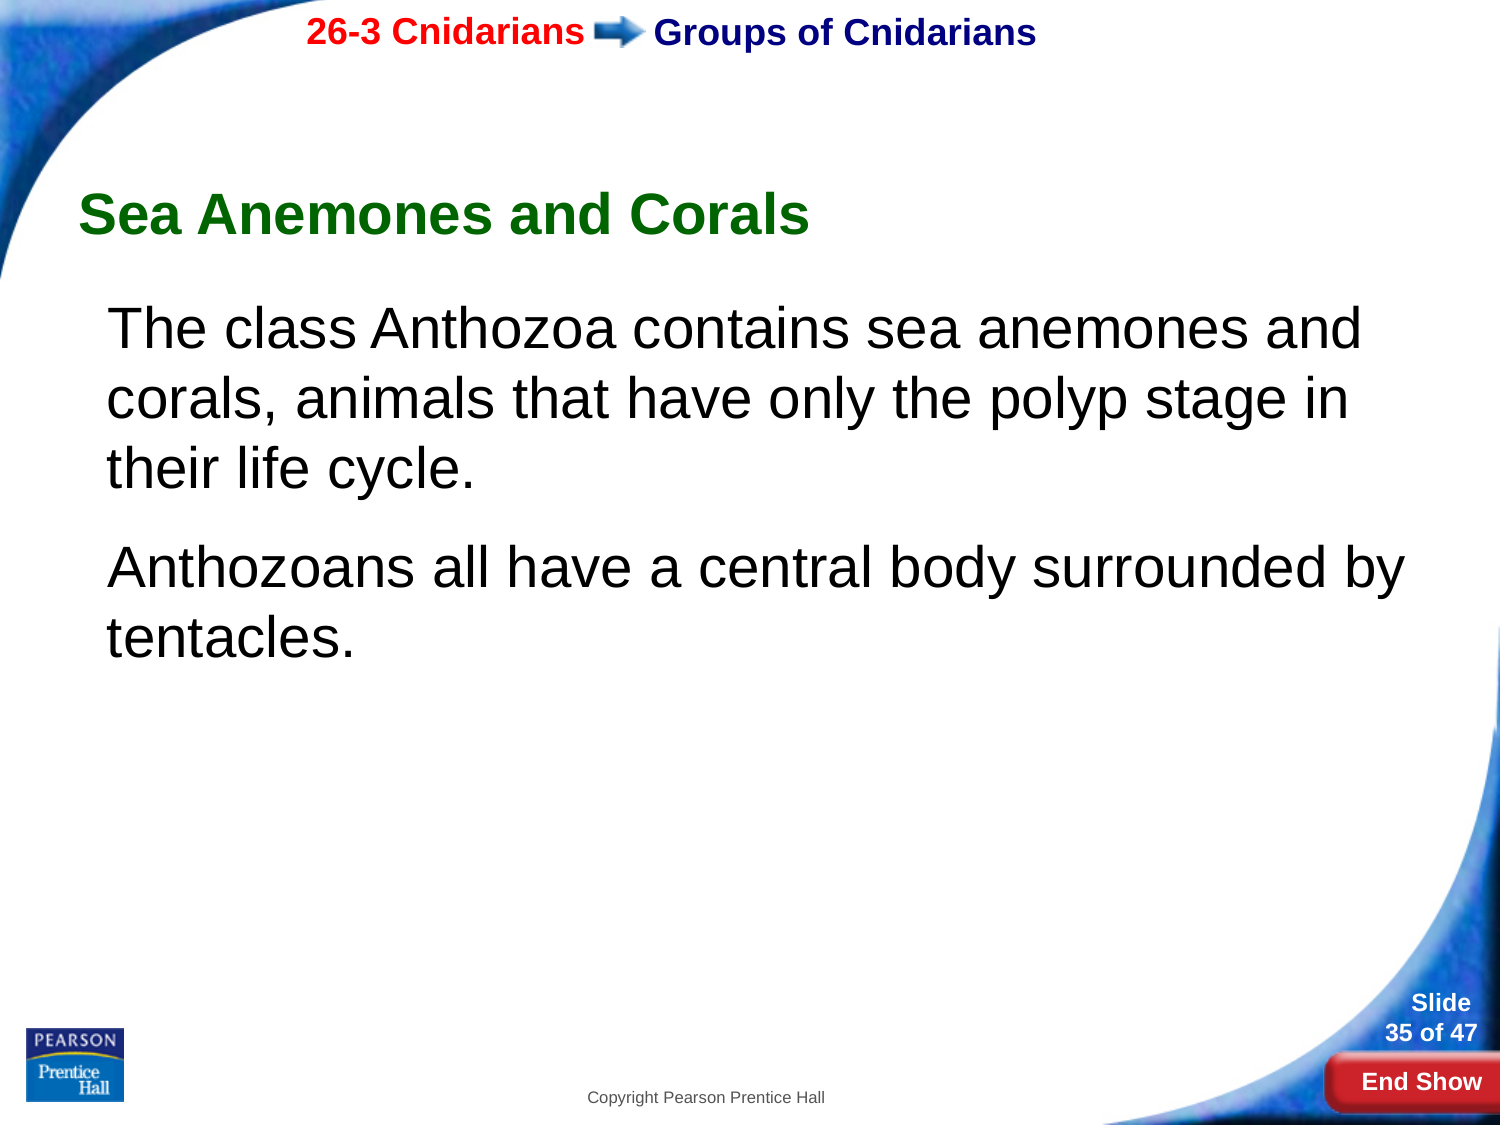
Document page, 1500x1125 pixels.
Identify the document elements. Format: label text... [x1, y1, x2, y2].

list Sea Anemones and Corals The class Anthozoa contains sea anemones and corals, animals that have only the polyp stage in their life cycle. Anthozoans all have a central body surrounded by tentacles. [44, 179, 1448, 976]
title Groups of Cnidarians [638, 0, 1308, 76]
footer Copyright Pearson Prentice Hall [468, 1078, 945, 1105]
picture [0, 0, 1500, 1125]
